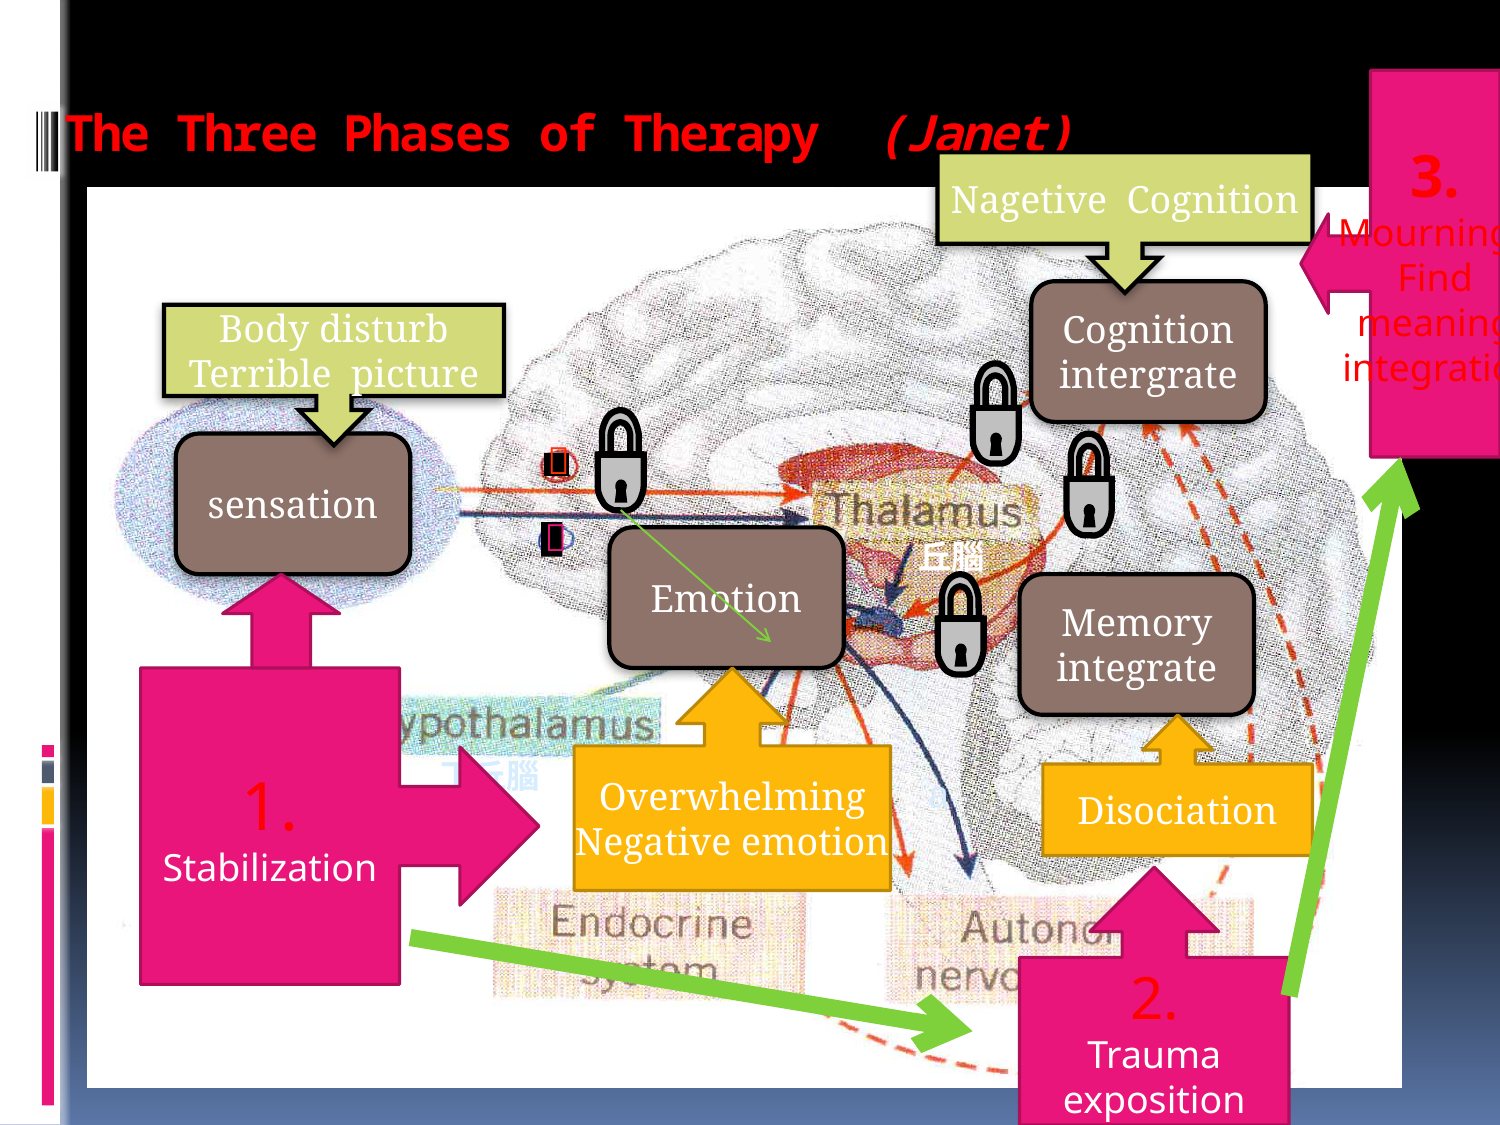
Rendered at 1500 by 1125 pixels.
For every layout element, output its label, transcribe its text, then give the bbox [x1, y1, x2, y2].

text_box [409, 936, 974, 1032]
text_box Nagetive Cognition [937, 152, 1313, 177]
title The Three Phases of Therapy (Janet) [50, 93, 1368, 169]
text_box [87, 186, 1402, 1088]
text_box 3. Mourning, Find meaning, integration [1368, 68, 1500, 459]
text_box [1288, 456, 1436, 1042]
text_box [620, 491, 772, 643]
text_box 2. Trauma exposition [1017, 1096, 1291, 1125]
